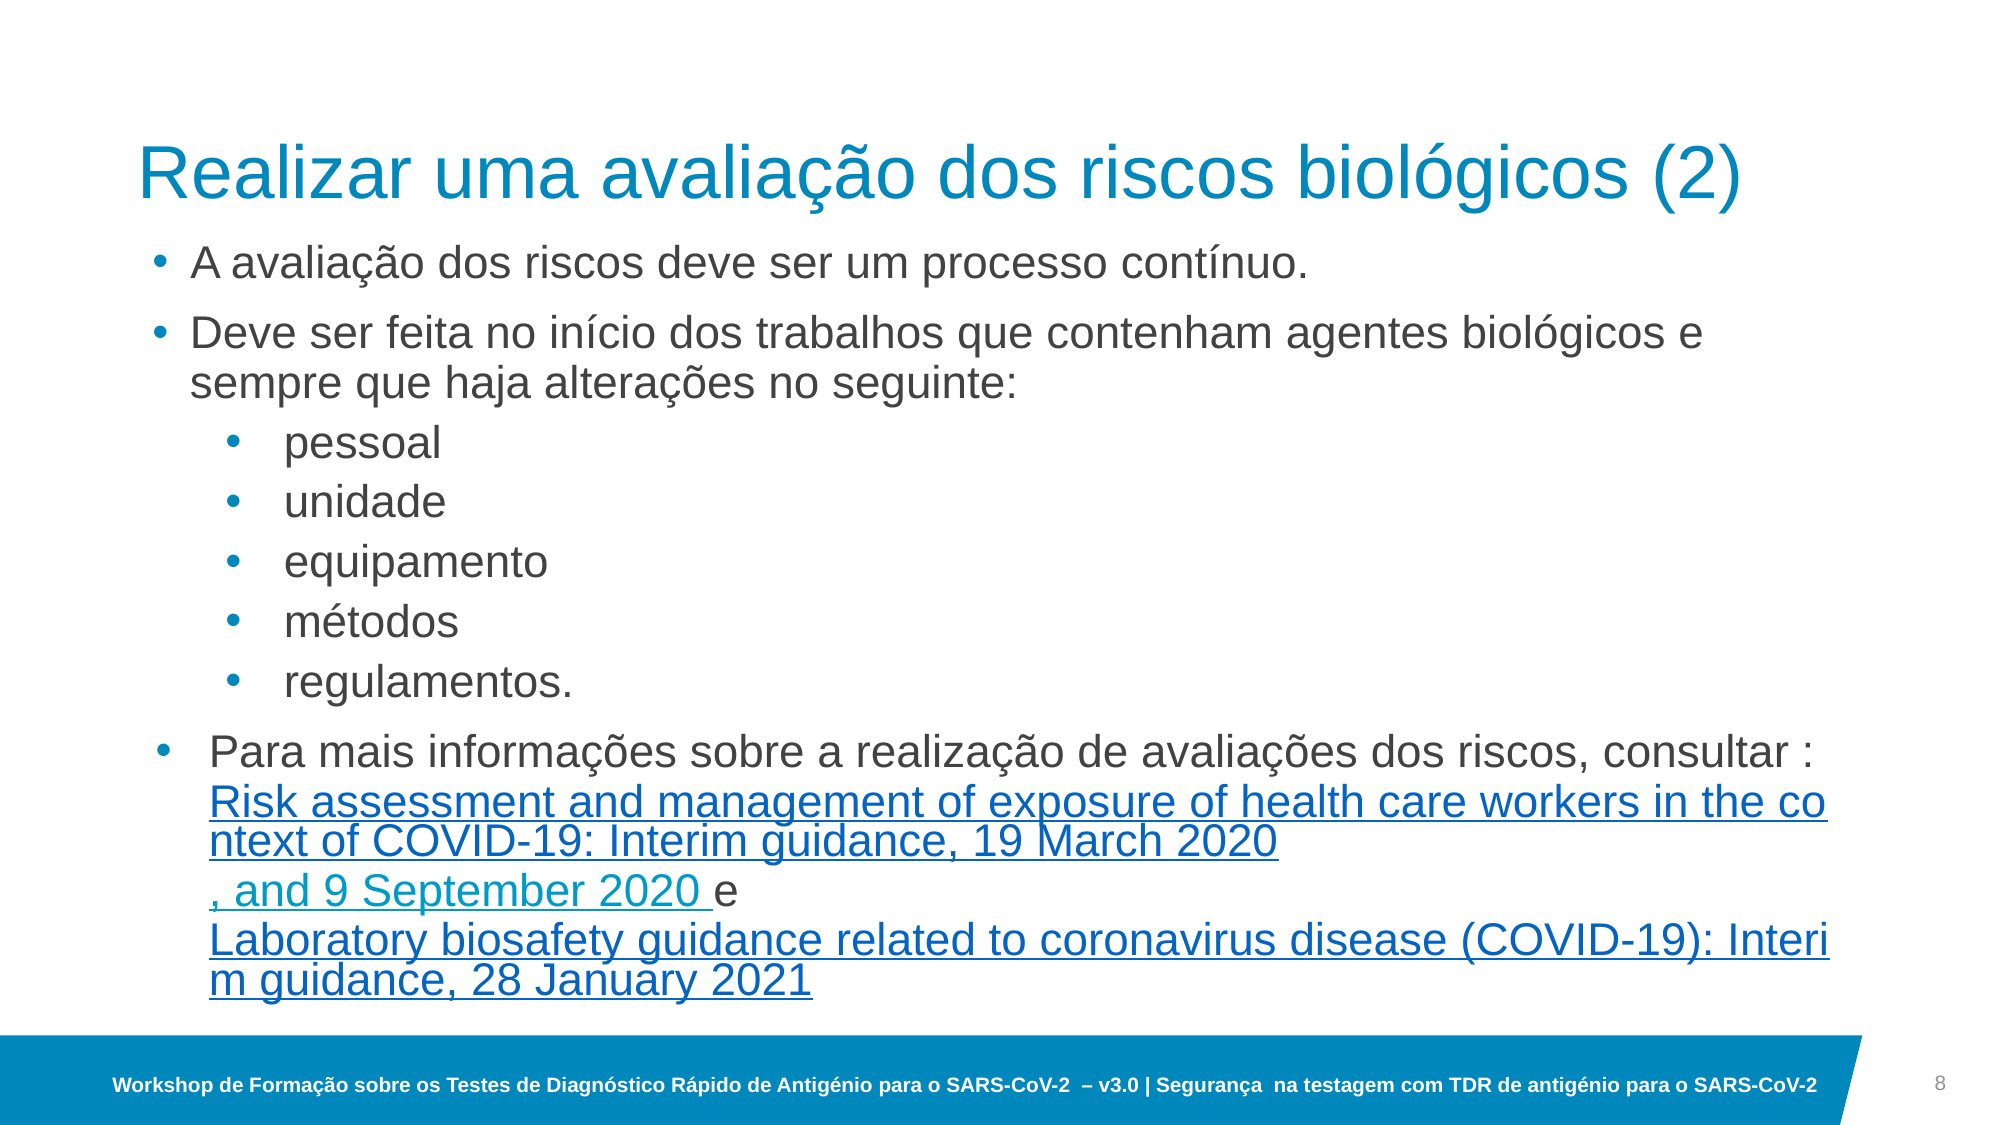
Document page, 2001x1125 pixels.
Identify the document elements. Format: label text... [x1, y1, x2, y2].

slide_number 8 [1862, 1035, 1947, 1125]
list A avaliação dos riscos deve ser um processo contínuo. Deve ser feita no início dos trabalhos que contenham agentes biológicos e sempre que haja alterações no seguinte: pessoal unidade equipamento métodos regulamentos. Para mais informações sobre a realização de avaliações dos riscos, consultar : Risk assessment and management of exposure of health care workers in the context of COVID-19: Interim guidance, 19 March 2020, and 9 September 2020 e Laboratory biosafety guidance related to coronavirus disease (COVID-19): Interim guidance, 28 January 2021 [137, 231, 1863, 960]
title Realizar uma avaliação dos riscos biológicos (2) [137, 59, 1863, 215]
footer Workshop de Formação sobre os Testes de Diagnóstico Rápido de Antigénio para o SARS-CoV-2 – v3.0 | Segurança na testagem com TDR de antigénio para o SARS-CoV-2 [112, 1042, 1918, 1125]
